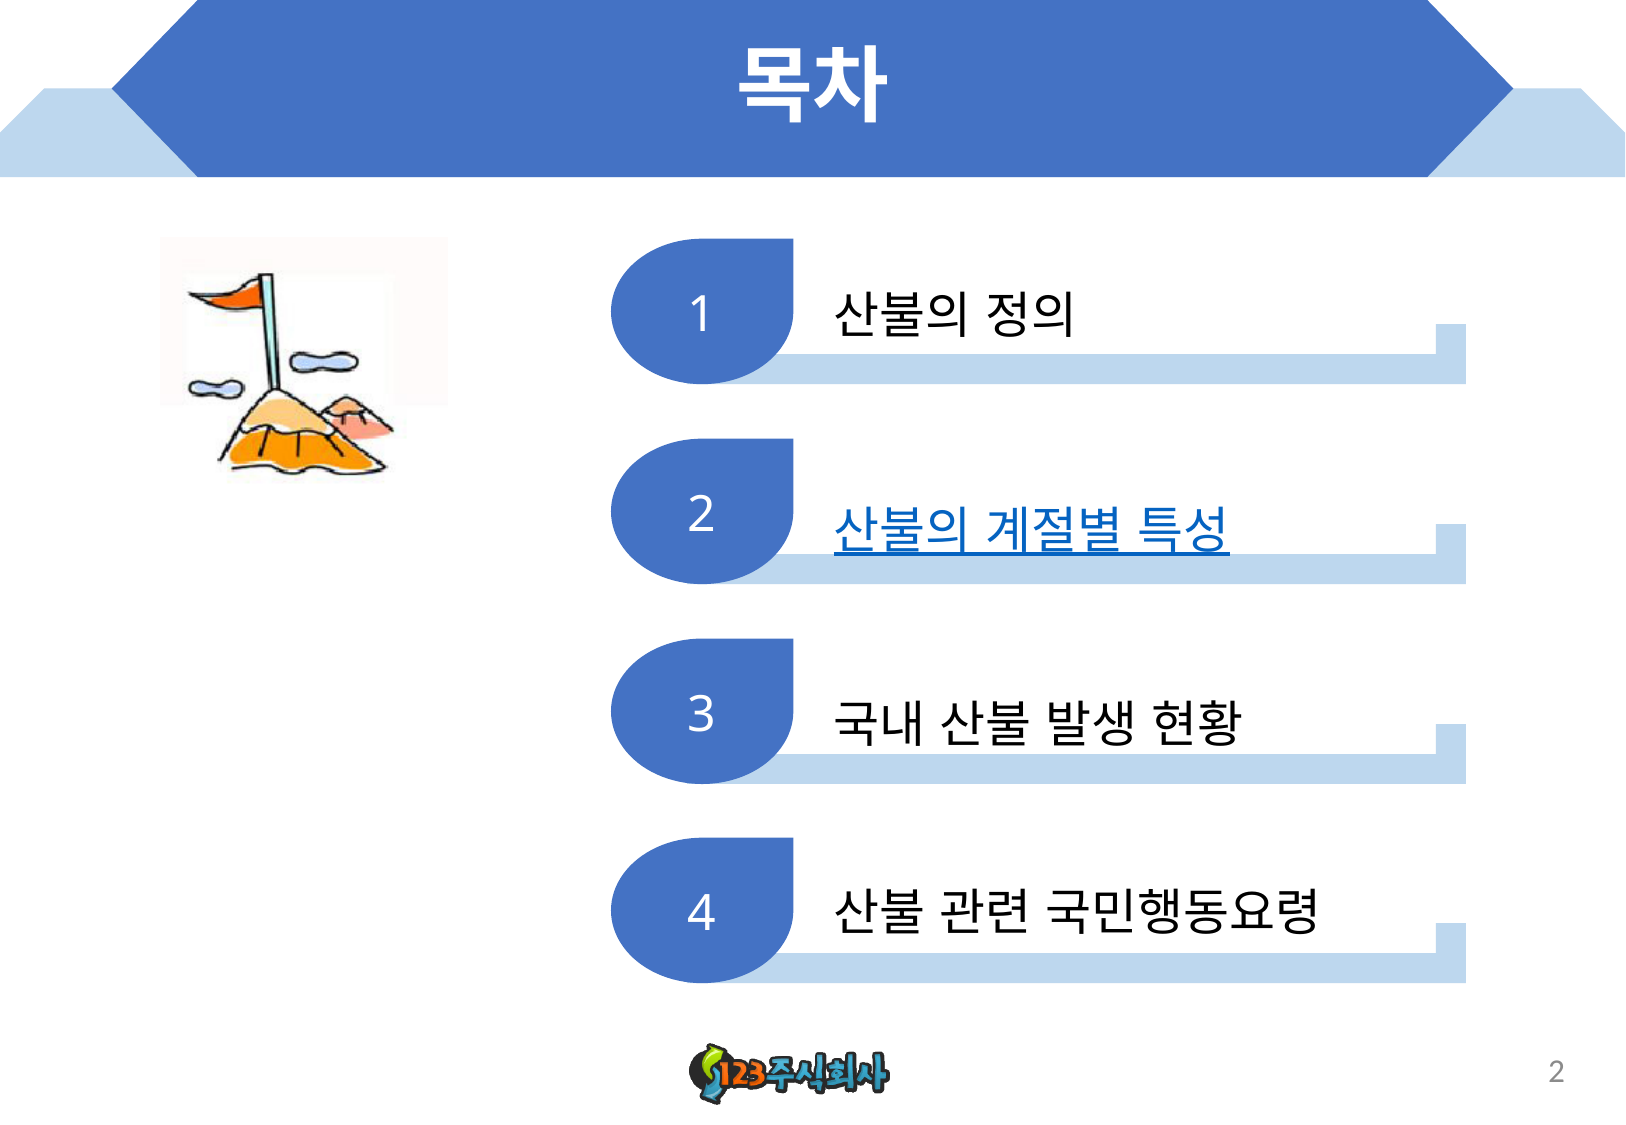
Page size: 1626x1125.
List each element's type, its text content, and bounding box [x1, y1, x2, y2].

text_box [719, 323, 1467, 385]
text_box [718, 723, 1467, 785]
picture [159, 237, 448, 494]
text_box 1 [609, 237, 795, 386]
text_box 산불 관련 국민행동요령 [818, 873, 1422, 949]
text_box 국내 산불 발생 현황 [818, 673, 1422, 761]
text_box [719, 523, 1467, 585]
title 목차 [0, 0, 1625, 178]
text_box 산불의 계절별 특성 [818, 476, 1422, 579]
picture [679, 1032, 899, 1114]
text_box [719, 922, 1467, 984]
text_box 2 [609, 437, 795, 586]
text_box 3 [609, 637, 795, 786]
text_box 산불의 정의 [818, 275, 1422, 351]
text_box 4 [609, 836, 795, 985]
slide_number 2 [1214, 1039, 1580, 1100]
